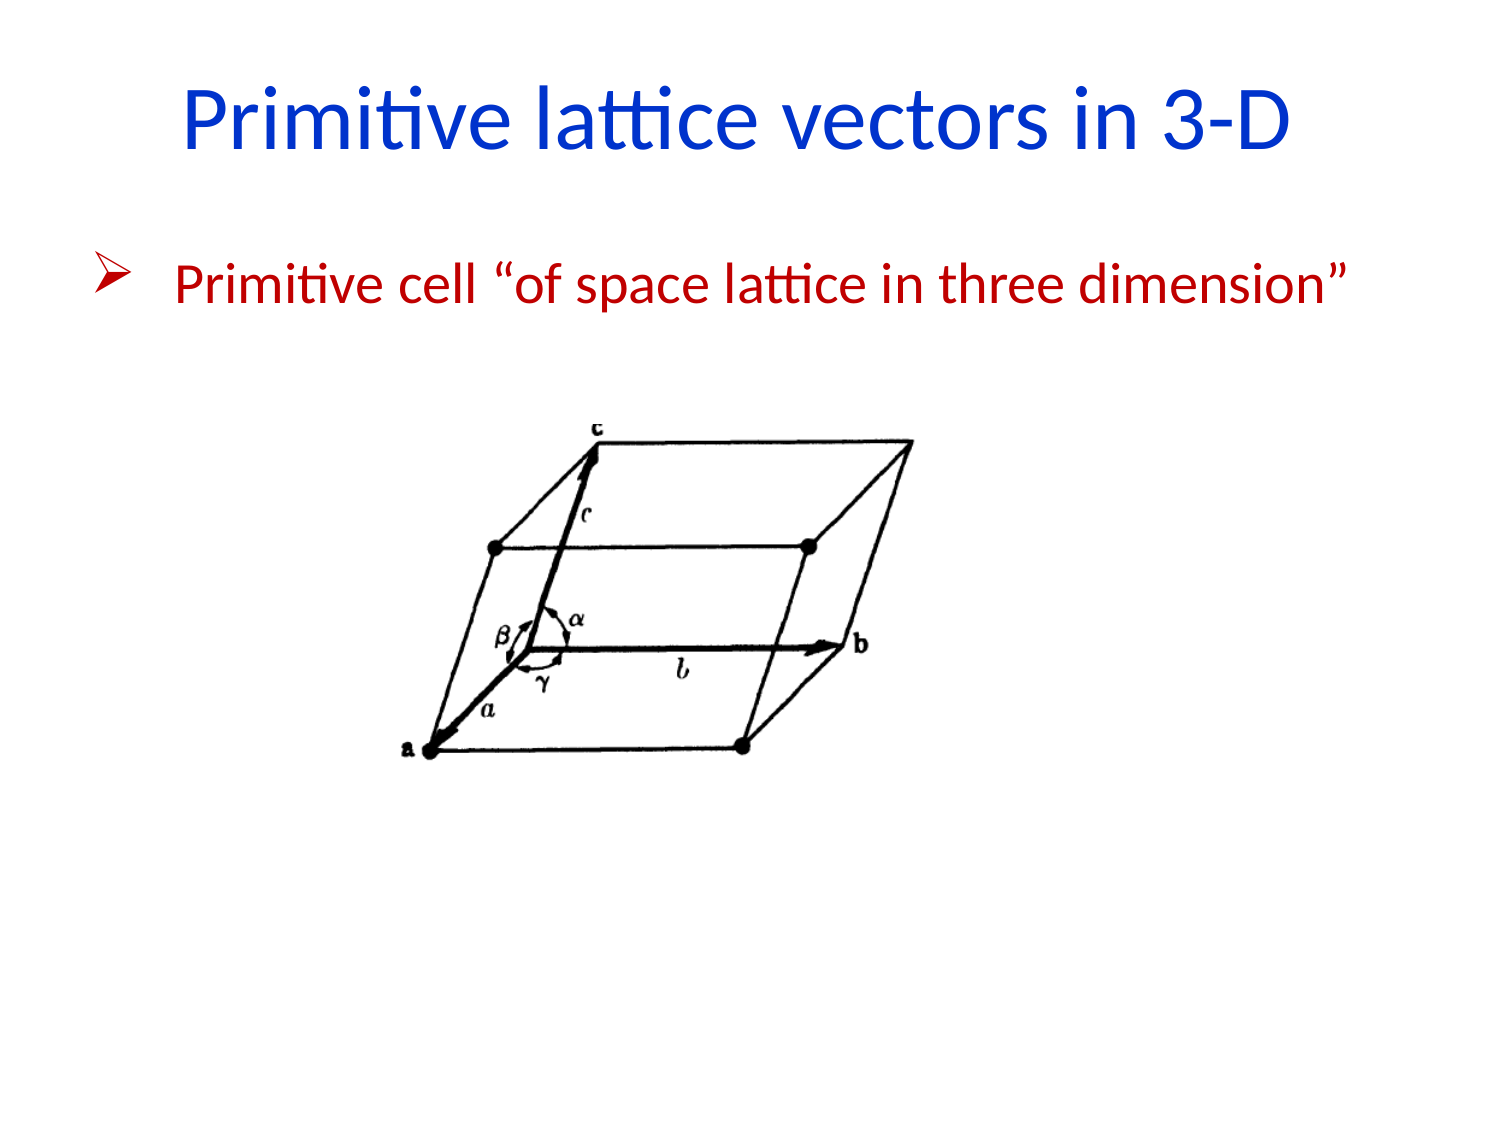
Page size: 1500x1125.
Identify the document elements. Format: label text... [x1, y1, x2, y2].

subtitle Primitive cell “of space lattice in three dimension” [75, 237, 1450, 813]
title Primitive lattice vectors in 3-D [99, 37, 1375, 188]
picture [387, 424, 930, 766]
